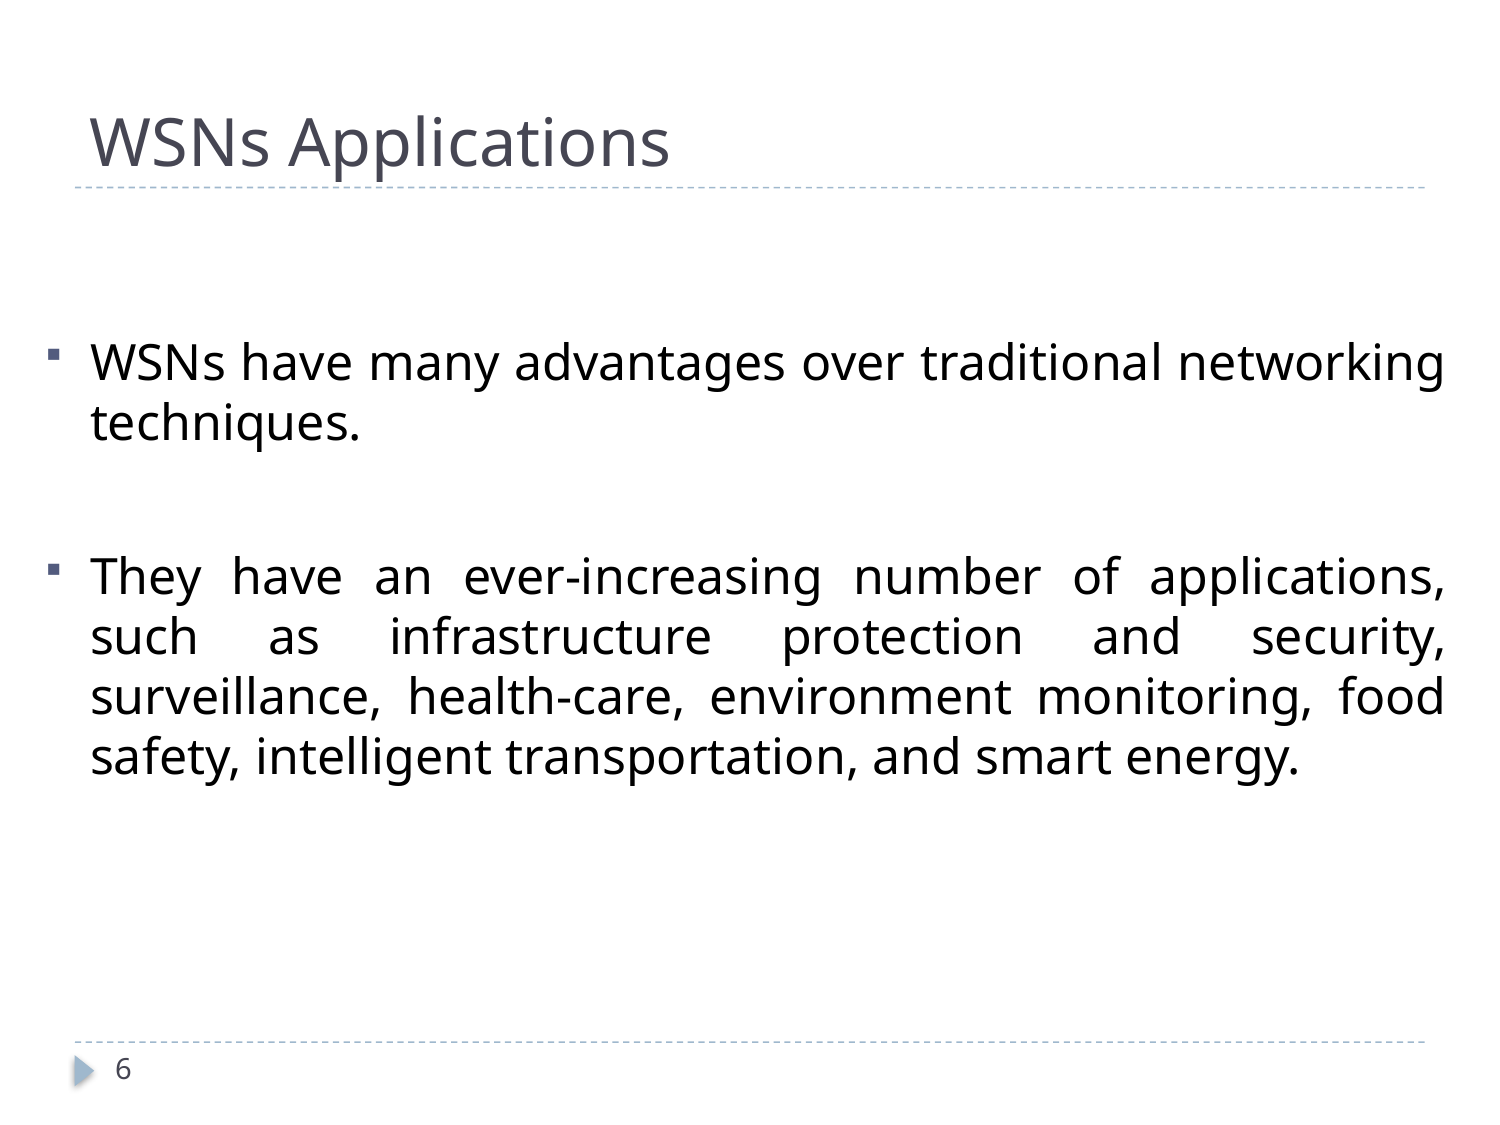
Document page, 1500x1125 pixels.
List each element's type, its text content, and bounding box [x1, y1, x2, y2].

list WSNs have many advantages over traditional networking techniques. They have an ever-increasing number of applications, such as infrastructure protection and security, surveillance, health-care, environment monitoring, food safety, intelligent transportation, and smart energy. [30, 249, 1463, 1028]
title WSNs Applications [75, 24, 1425, 188]
slide_number 6 [100, 1042, 426, 1103]
